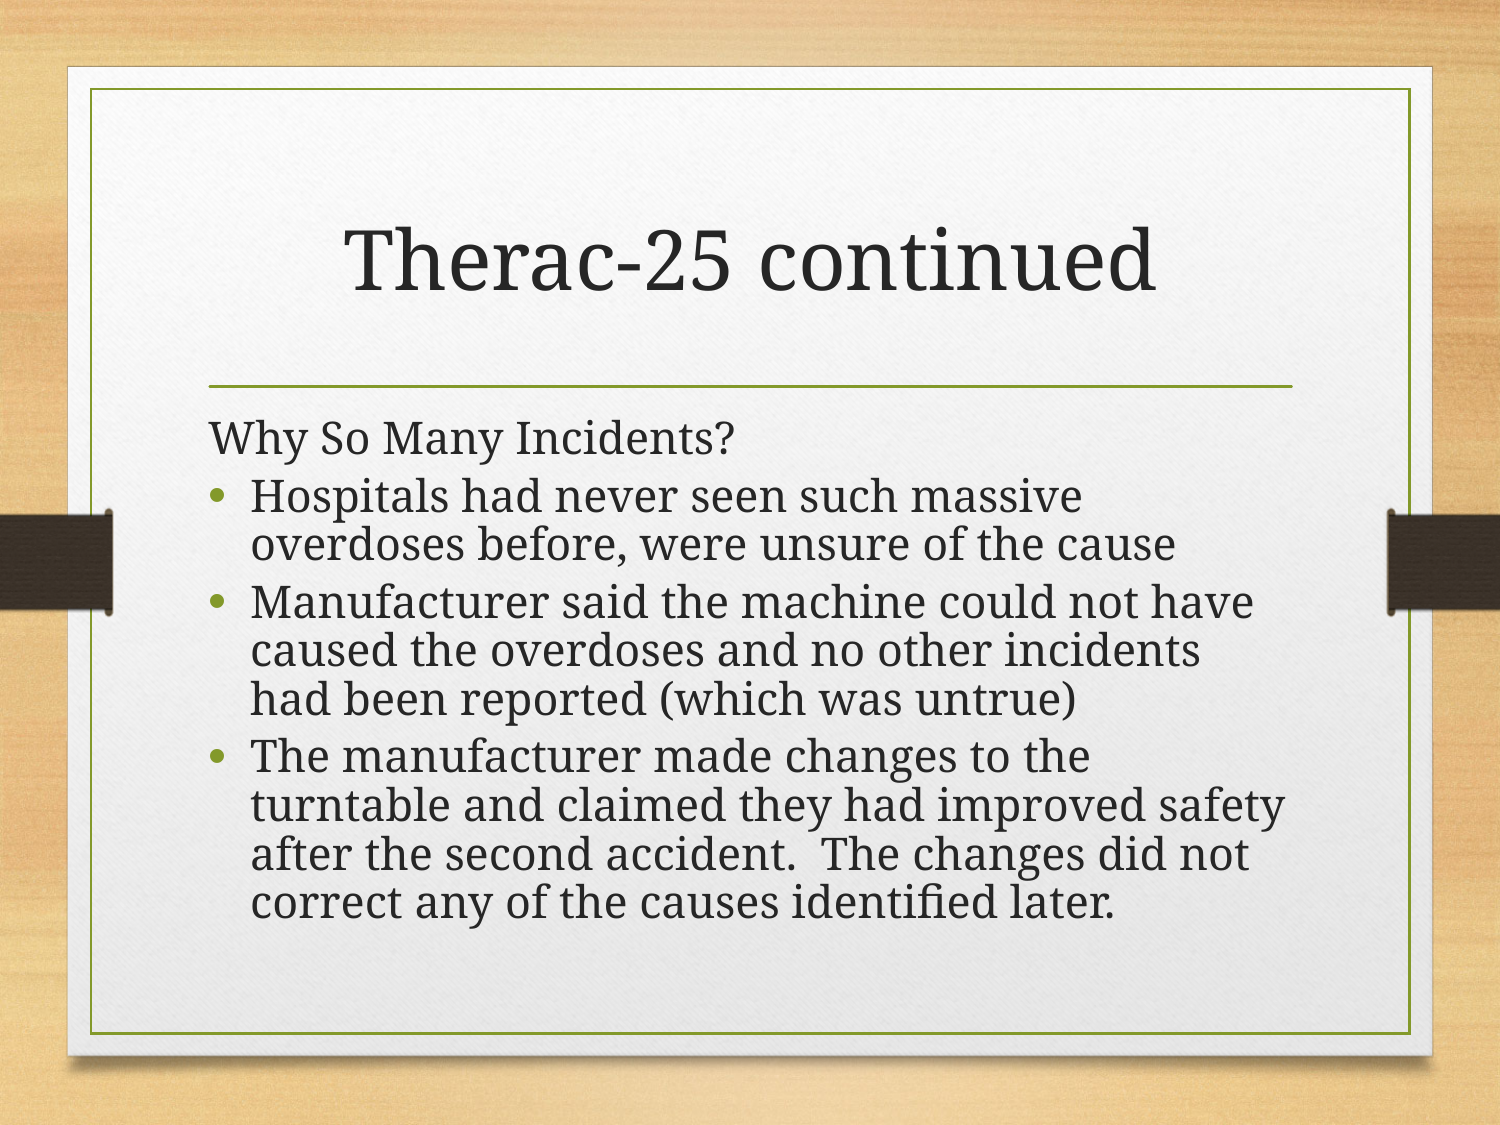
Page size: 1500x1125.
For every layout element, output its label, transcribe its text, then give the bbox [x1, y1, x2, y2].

picture [0, 0, 1500, 1125]
title Therac-25 continued [193, 150, 1309, 365]
list Why So Many Incidents? Hospitals had never seen such massive overdoses before, were unsure of the cause Manufacturer said the machine could not have caused the overdoses and no other incidents had been reported (which was untrue) The manufacturer made changes to the turntable and claimed they had improved safety after the second accident. The changes did not correct any of the causes identified later. [193, 408, 1309, 974]
